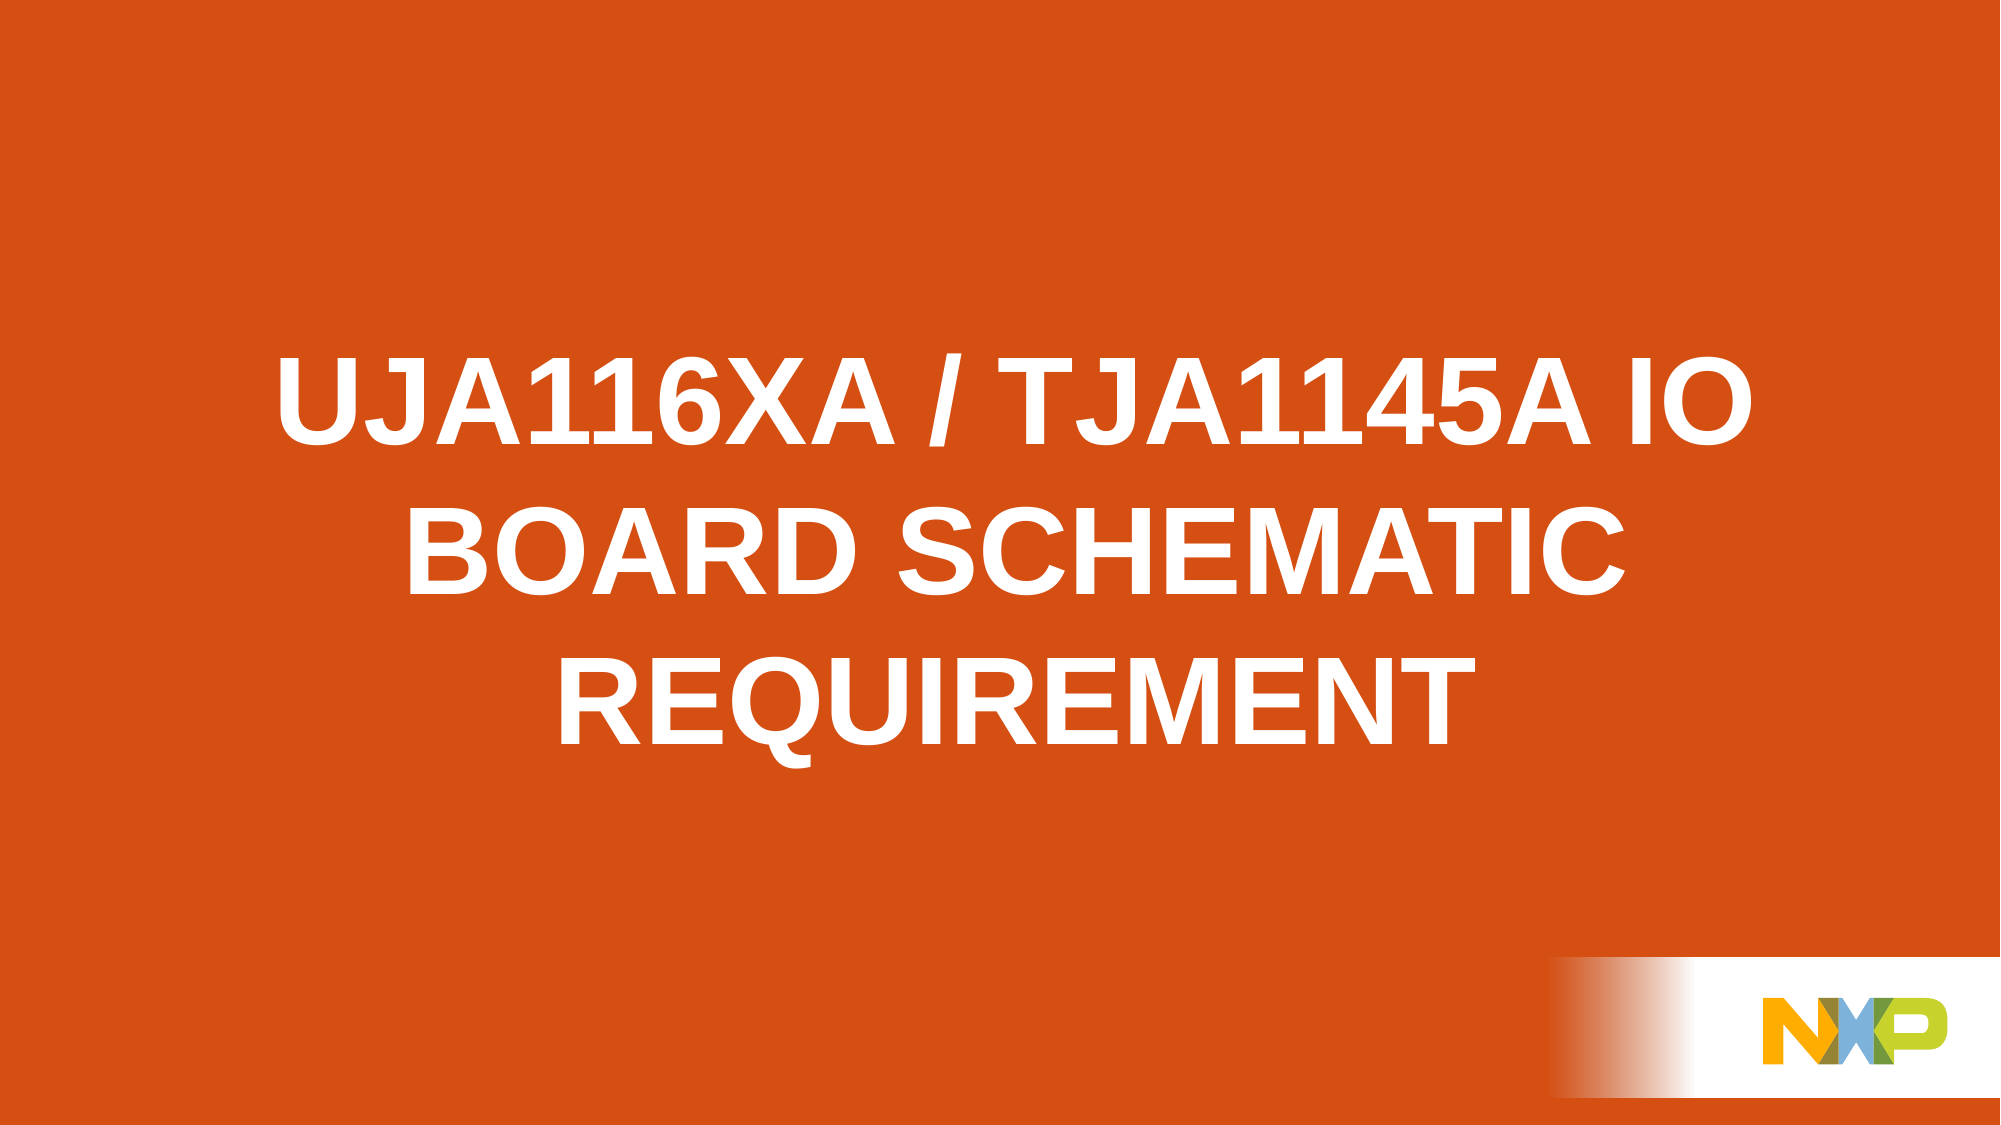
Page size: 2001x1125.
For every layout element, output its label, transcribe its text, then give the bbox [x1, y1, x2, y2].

title UJA116xA / TJA1145A IO board schematic requirement [178, 270, 1853, 819]
